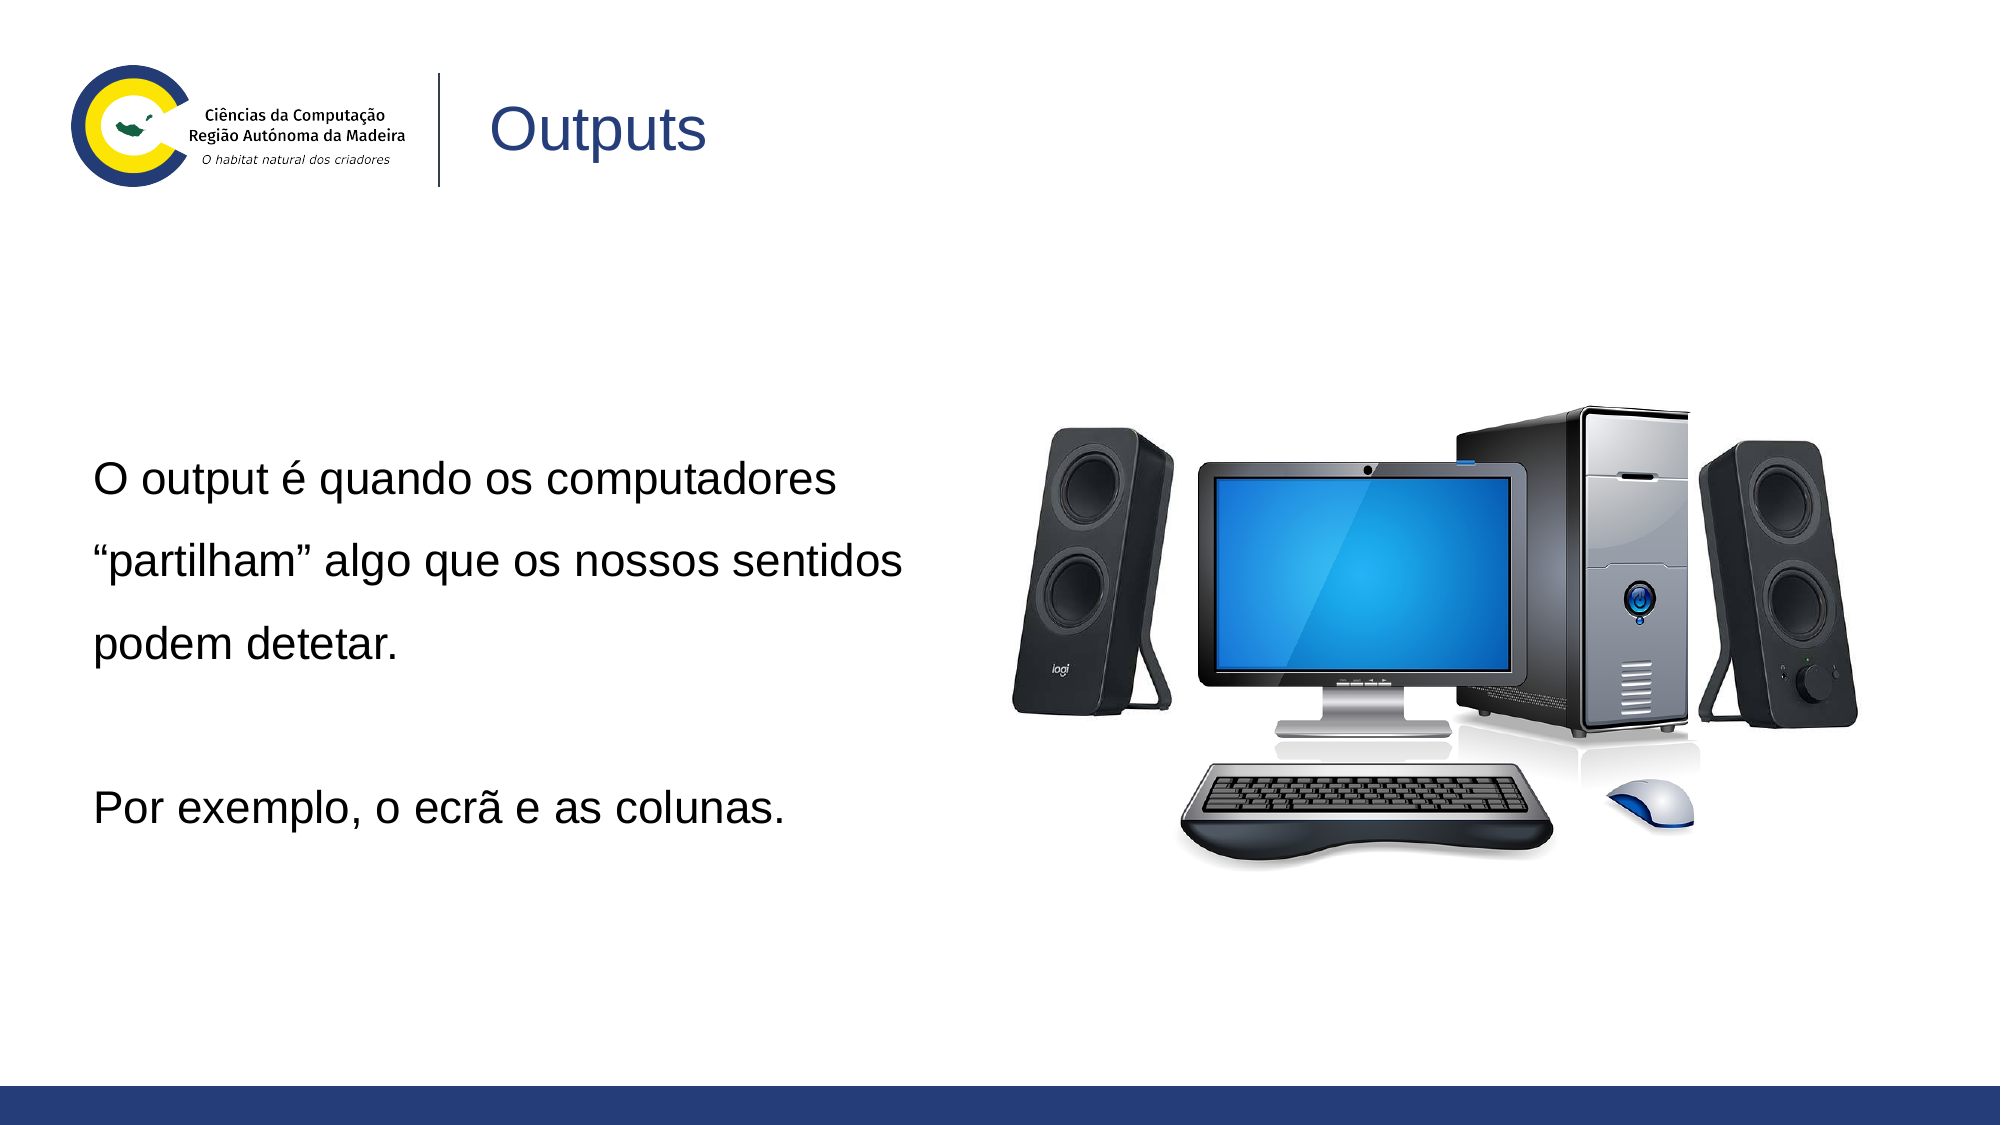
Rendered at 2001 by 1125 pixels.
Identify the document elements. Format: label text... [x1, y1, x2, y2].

picture [972, 402, 1177, 740]
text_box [1170, 392, 1725, 879]
picture [1687, 402, 1864, 740]
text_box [71, 65, 440, 188]
text_box O output é quando os computadores “partilham” algo que os nossos sentidos podem detetar. Por exemplo, o ecrã e as colunas. [78, 413, 1025, 841]
text_box [0, 1085, 2000, 1125]
text_box Outputs [474, 80, 724, 171]
